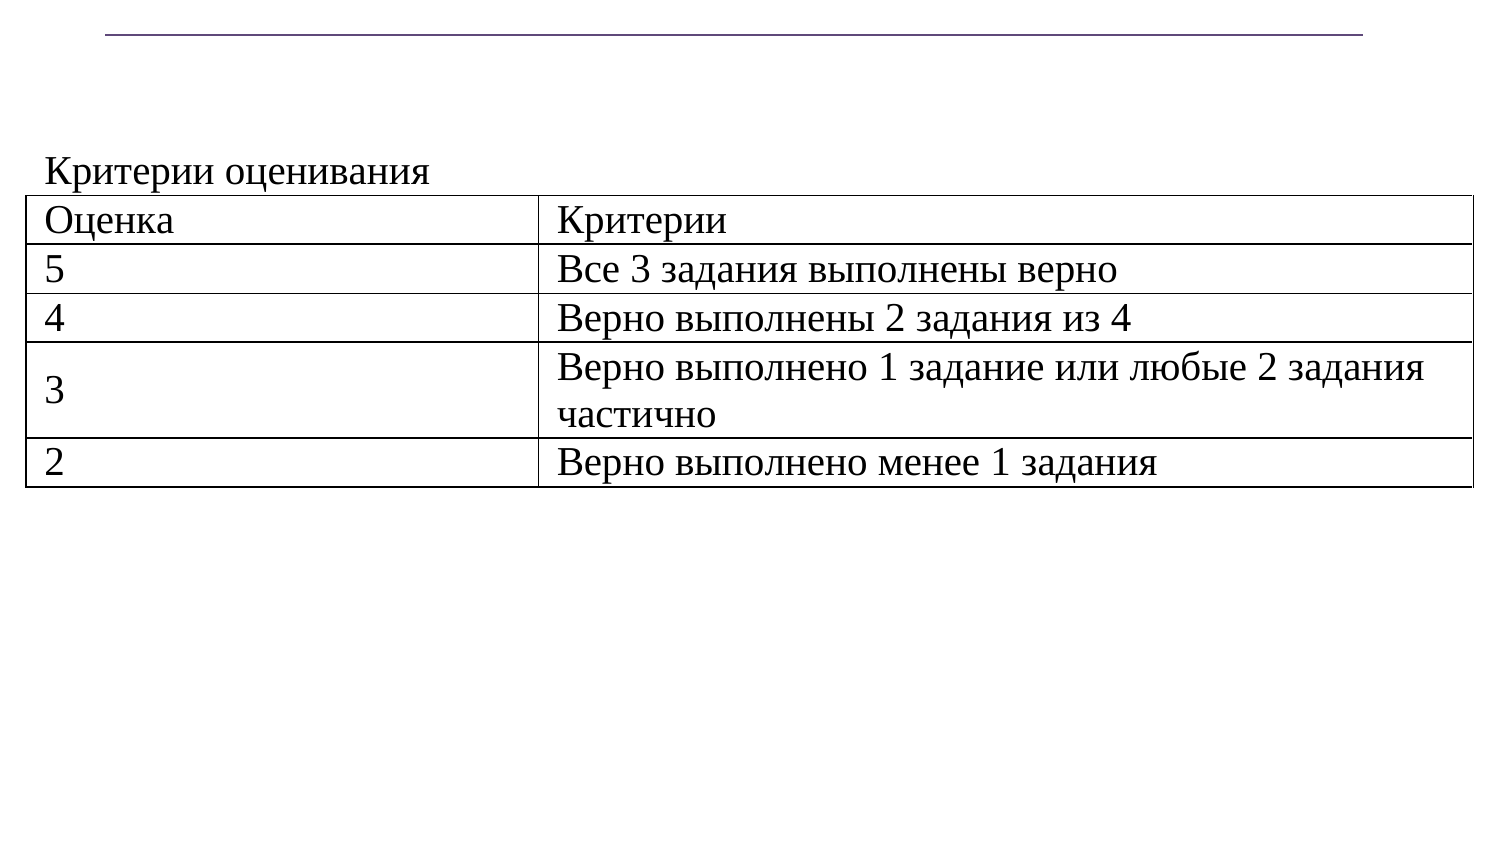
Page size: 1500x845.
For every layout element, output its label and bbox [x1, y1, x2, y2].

picture [24, 147, 1500, 536]
